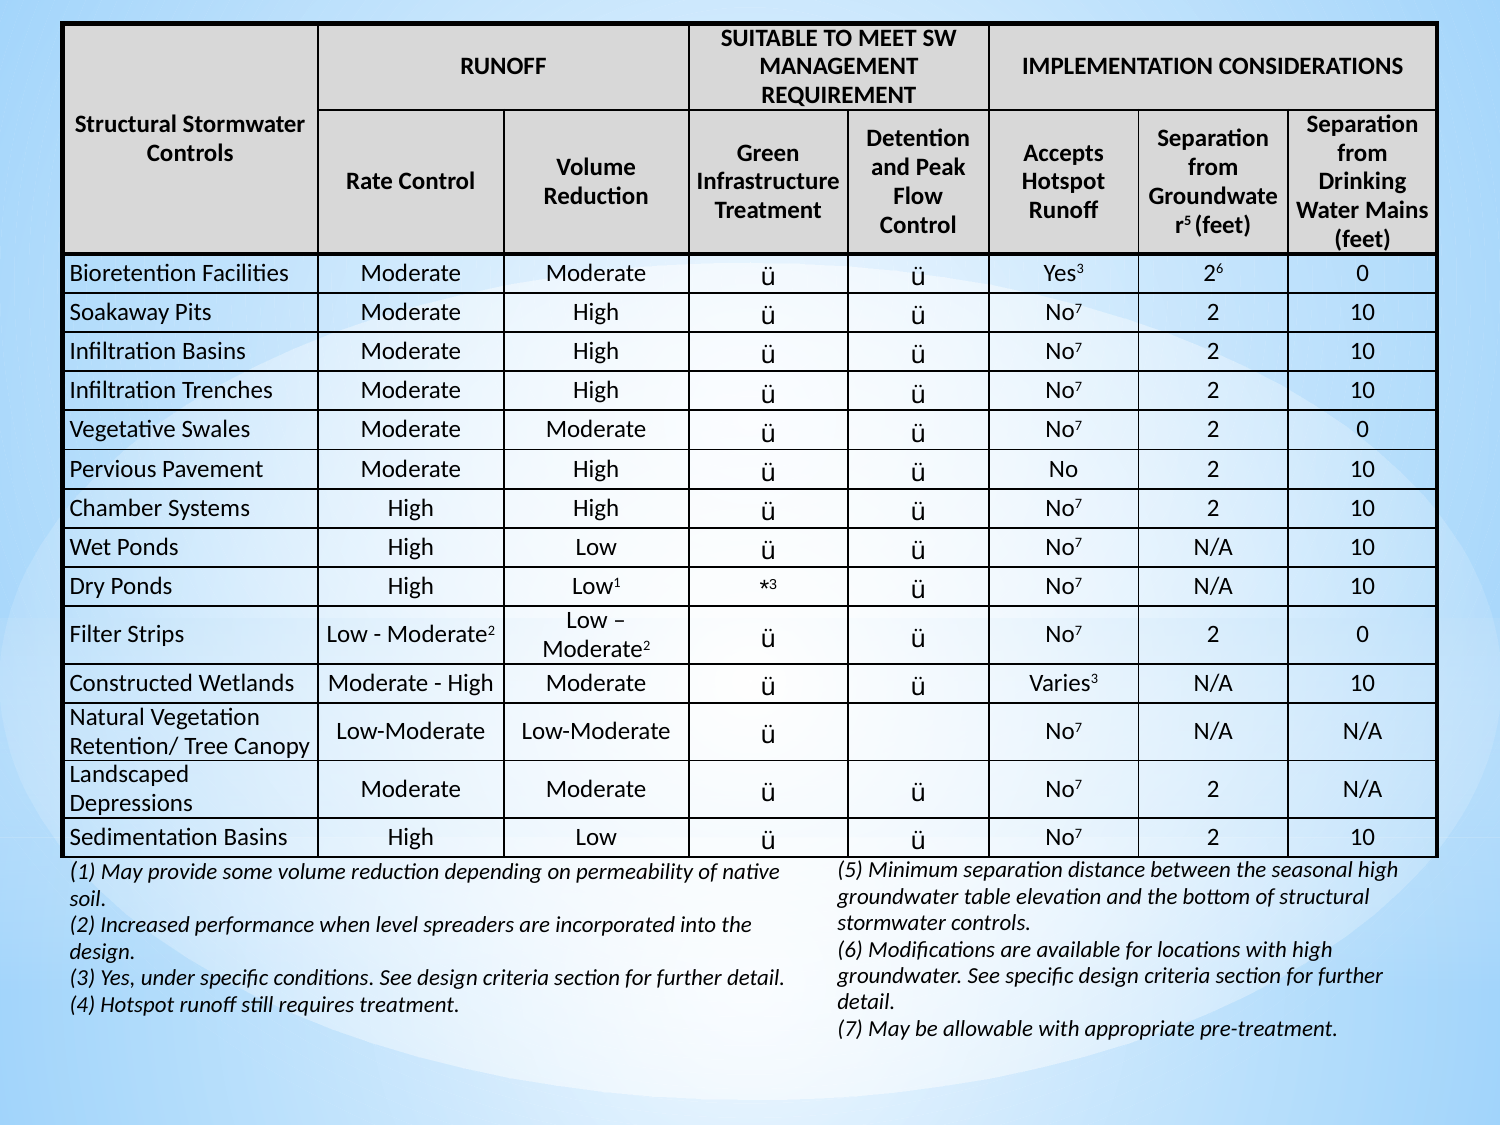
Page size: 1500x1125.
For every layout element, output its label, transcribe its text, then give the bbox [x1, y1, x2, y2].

table_cell Separation from Drinking Water Mains (feet) [1289, 111, 1435, 252]
table_cell Vegetative Swales [65, 411, 317, 449]
table_cell Landscaped Depressions [65, 761, 317, 817]
table_cell Moderate [505, 761, 688, 817]
table_cell Pervious Pavement [65, 450, 317, 488]
table_cell Moderate [319, 256, 503, 292]
table_cell High [319, 568, 503, 605]
table_cell Moderate [319, 372, 503, 409]
table_cell Low [505, 529, 688, 566]
table_cell 10 [1289, 819, 1435, 856]
table_cell No7 [990, 333, 1138, 370]
table_cell ü [690, 333, 847, 370]
table_cell Green Infrastructure Treatment [690, 111, 847, 252]
table_cell Sedimentation Basins [65, 819, 317, 856]
table_header RUNOFF [319, 26, 688, 109]
table_cell 10 [1289, 294, 1435, 331]
table_cell 10 [1289, 568, 1435, 605]
table_cell 2 [1139, 333, 1287, 370]
table_cell Soakaway Pits [65, 294, 317, 331]
table_cell 2 [1139, 607, 1287, 663]
table_cell ü [690, 819, 847, 856]
table_cell *3 [690, 568, 847, 605]
table_cell ü [690, 607, 847, 663]
table_cell Dry Ponds [65, 568, 317, 605]
table_cell ü [849, 819, 988, 856]
table_cell ü [849, 450, 988, 488]
table_cell No7 [990, 411, 1138, 449]
table_cell No7 [990, 294, 1138, 331]
table_cell (5) Minimum separation distance between the seasonal high groundwater table elevation and the bottom of structural stormwater controls. (6) Modifications are available for locations with high groundwater. See specific design criteria section for further detail. (7) May be allowable with appropriate pre-treatment. [830, 858, 1437, 1044]
table_cell ü [849, 372, 988, 409]
table_cell 10 [1289, 372, 1435, 409]
table_cell No7 [990, 529, 1138, 566]
table_cell 2 [1139, 490, 1287, 527]
table_header IMPLEMENTATION CONSIDERATIONS [990, 26, 1435, 109]
table_cell ü [849, 490, 988, 527]
table_cell N/A [1289, 761, 1435, 817]
table_cell Chamber Systems [65, 490, 317, 527]
table_cell Rate Control [319, 111, 503, 252]
table_cell 0 [1289, 256, 1435, 292]
table_cell N/A [1139, 529, 1287, 566]
table_cell (1) May provide some volume reduction depending on permeability of native soil. (2) Increased performance when level spreaders are incorporated into the design. (3) Yes, under specific conditions. See design criteria section for further detail. (4) Hotspot runoff still requires treatment. [62, 858, 830, 1044]
table_cell Low1 [505, 568, 688, 605]
table_cell No [990, 450, 1138, 488]
table_cell No7 [990, 372, 1138, 409]
table_cell No7 [990, 704, 1138, 760]
table_cell Moderate [505, 256, 688, 292]
table_cell ü [849, 607, 988, 663]
table_cell 2 [1139, 819, 1287, 856]
table_cell Infiltration Trenches [65, 372, 317, 409]
table_cell Volume Reduction [505, 111, 688, 252]
table_cell High [505, 333, 688, 370]
table_cell Detention and Peak Flow Control [849, 111, 988, 252]
table_cell High [319, 819, 503, 856]
table_cell Moderate [319, 294, 503, 331]
table_cell Filter Strips [65, 607, 317, 663]
table_cell High [319, 490, 503, 527]
table_cell ü [849, 411, 988, 449]
table_cell No7 [990, 761, 1138, 817]
table_cell 10 [1289, 333, 1435, 370]
table_cell 26 [1139, 256, 1287, 292]
table_cell ü [690, 411, 847, 449]
table_cell No7 [990, 568, 1138, 605]
table_cell ü [849, 294, 988, 331]
table_cell [849, 704, 988, 760]
table_cell No7 [990, 490, 1138, 527]
table_cell Natural Vegetation Retention/ Tree Canopy [65, 704, 317, 760]
table_cell Separation from Groundwater5 (feet) [1139, 111, 1287, 252]
table_cell ü [690, 450, 847, 488]
table_cell 10 [1289, 665, 1435, 702]
table_cell ü [849, 665, 988, 702]
table_cell ü [849, 529, 988, 566]
table_cell ü [690, 256, 847, 292]
table_cell ü [849, 256, 988, 292]
table_cell ü [690, 704, 847, 760]
table_cell 0 [1289, 411, 1435, 449]
table_cell Moderate [319, 761, 503, 817]
table_cell 2 [1139, 761, 1287, 817]
table_cell N/A [1139, 665, 1287, 702]
table_cell 2 [1139, 411, 1287, 449]
table_cell Moderate - High [319, 665, 503, 702]
table_cell Moderate [505, 665, 688, 702]
table_cell Moderate [505, 411, 688, 449]
table_cell 2 [1139, 450, 1287, 488]
table_header Structural Stormwater Controls [65, 26, 317, 252]
table_cell Yes3 [990, 256, 1138, 292]
table_cell Low – Moderate2 [505, 607, 688, 663]
table_cell No7 [990, 607, 1138, 663]
table_cell Low - Moderate2 [319, 607, 503, 663]
table_cell Varies3 [990, 665, 1138, 702]
table_header SUITABLE TO MEET SW MANAGEMENT REQUIREMENT [690, 26, 988, 109]
table_cell Moderate [319, 333, 503, 370]
table_cell ü [690, 665, 847, 702]
table_cell Moderate [319, 411, 503, 449]
table_cell High [319, 529, 503, 566]
table_cell ü [690, 294, 847, 331]
table_cell High [505, 294, 688, 331]
table_cell 2 [1139, 372, 1287, 409]
table_cell 0 [1289, 607, 1435, 663]
table_cell Bioretention Facilities [65, 256, 317, 292]
table_cell 10 [1289, 490, 1435, 527]
table_cell 10 [1289, 450, 1435, 488]
table_cell N/A [1139, 704, 1287, 760]
table_cell High [505, 372, 688, 409]
table_cell ü [690, 529, 847, 566]
table_cell No7 [990, 819, 1138, 856]
table_cell High [505, 450, 688, 488]
table_cell Infiltration Basins [65, 333, 317, 370]
table_cell ü [690, 490, 847, 527]
table_cell Wet Ponds [65, 529, 317, 566]
table_cell Low [505, 819, 688, 856]
table_cell ü [849, 568, 988, 605]
table_cell Accepts Hotspot Runoff [990, 111, 1138, 252]
table_cell High [505, 490, 688, 527]
table_cell ü [849, 333, 988, 370]
table_cell Low-Moderate [319, 704, 503, 760]
table_cell ü [690, 761, 847, 817]
table_cell 10 [1289, 529, 1435, 566]
table_cell Low-Moderate [505, 704, 688, 760]
table_cell 2 [1139, 294, 1287, 331]
table_cell N/A [1139, 568, 1287, 605]
table_cell ü [849, 761, 988, 817]
table_cell Moderate [319, 450, 503, 488]
table_cell N/A [1289, 704, 1435, 760]
table_cell Constructed Wetlands [65, 665, 317, 702]
table_cell ü [690, 372, 847, 409]
